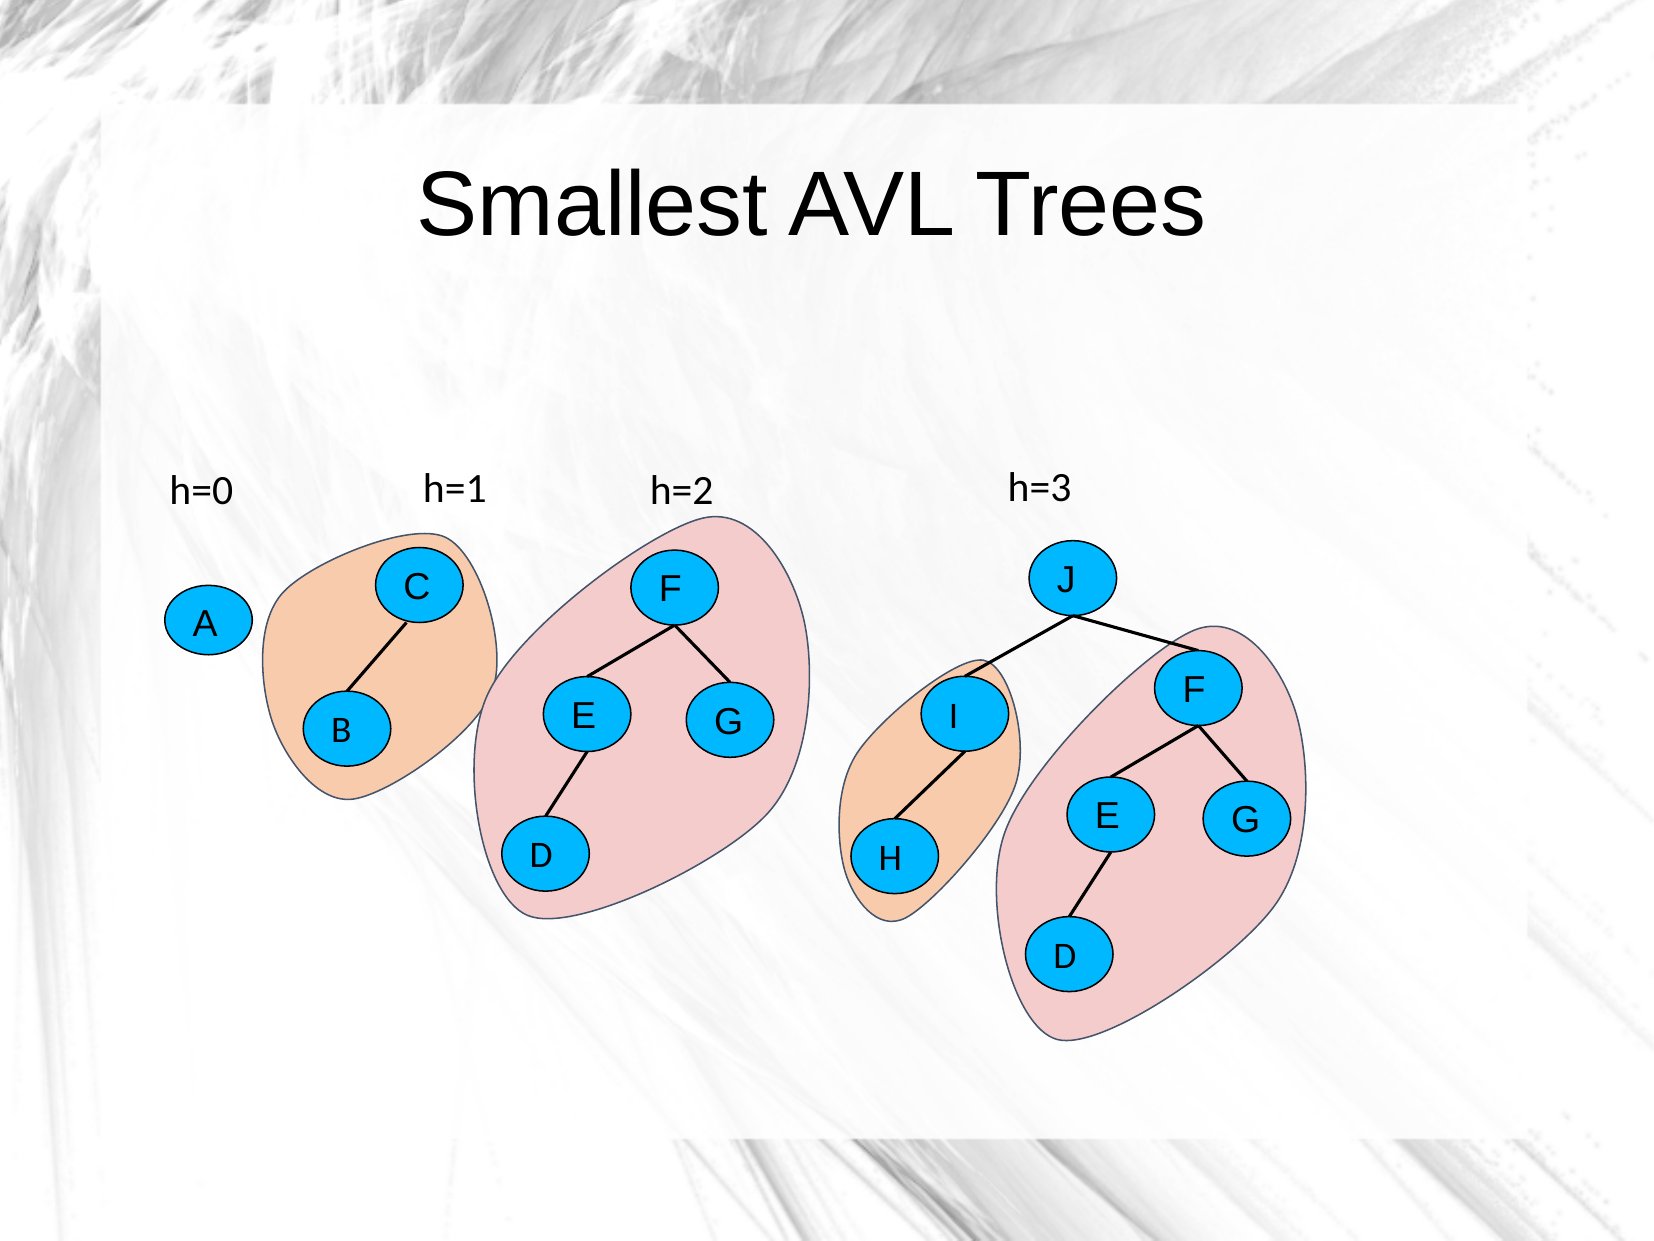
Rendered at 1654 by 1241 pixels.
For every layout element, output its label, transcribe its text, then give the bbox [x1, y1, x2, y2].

text_box [839, 764, 851, 887]
text_box [464, 553, 497, 731]
text_box [502, 892, 645, 919]
text_box A [164, 585, 253, 655]
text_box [501, 550, 774, 892]
text_box [637, 518, 772, 550]
text_box h=0 [154, 455, 249, 520]
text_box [303, 547, 464, 767]
text_box [362, 533, 459, 547]
text_box h=1 [408, 453, 502, 518]
text_box [774, 552, 810, 806]
text_box [474, 671, 501, 889]
text_box h=2 [635, 455, 729, 520]
text_box h=3 [992, 452, 1087, 518]
picture [0, 0, 1654, 1241]
text_box [1291, 699, 1306, 876]
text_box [851, 540, 1291, 992]
text_box [262, 576, 420, 800]
text_box [1016, 992, 1177, 1041]
title Smallest AVL Trees [118, 93, 1506, 299]
